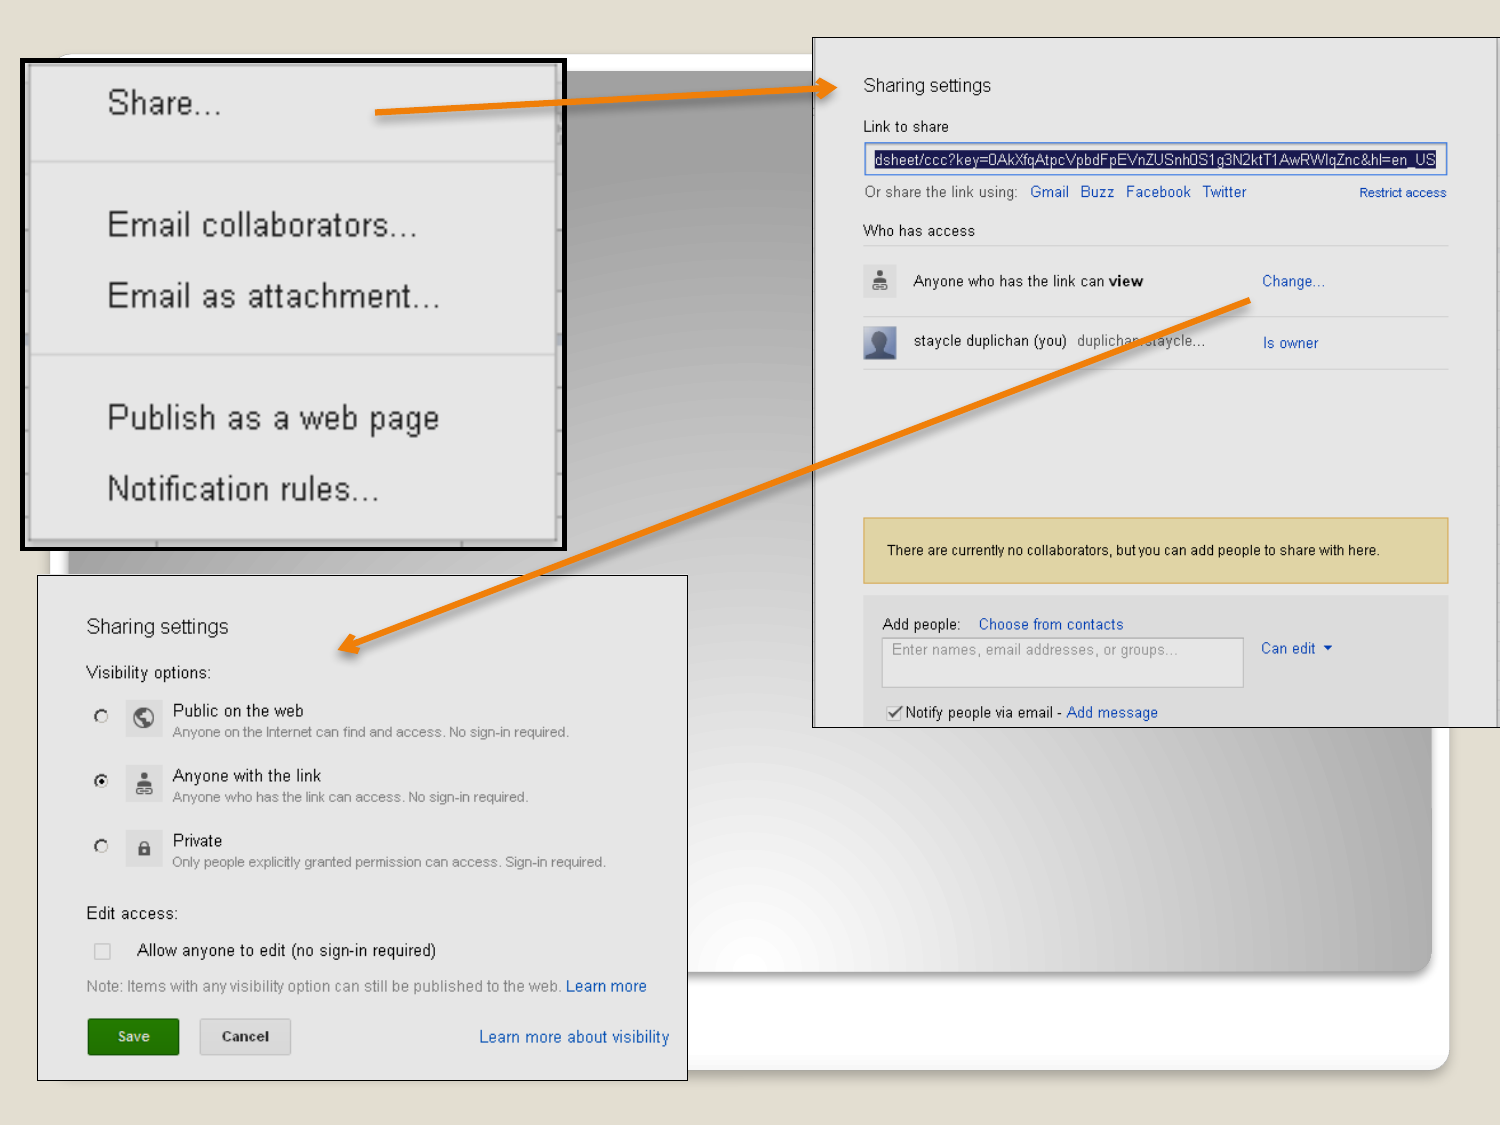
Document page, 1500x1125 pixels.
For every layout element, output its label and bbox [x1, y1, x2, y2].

text_box [337, 299, 1251, 651]
list [812, 37, 1500, 728]
picture [24, 62, 563, 547]
text_box [374, 87, 838, 113]
picture [37, 574, 688, 1081]
